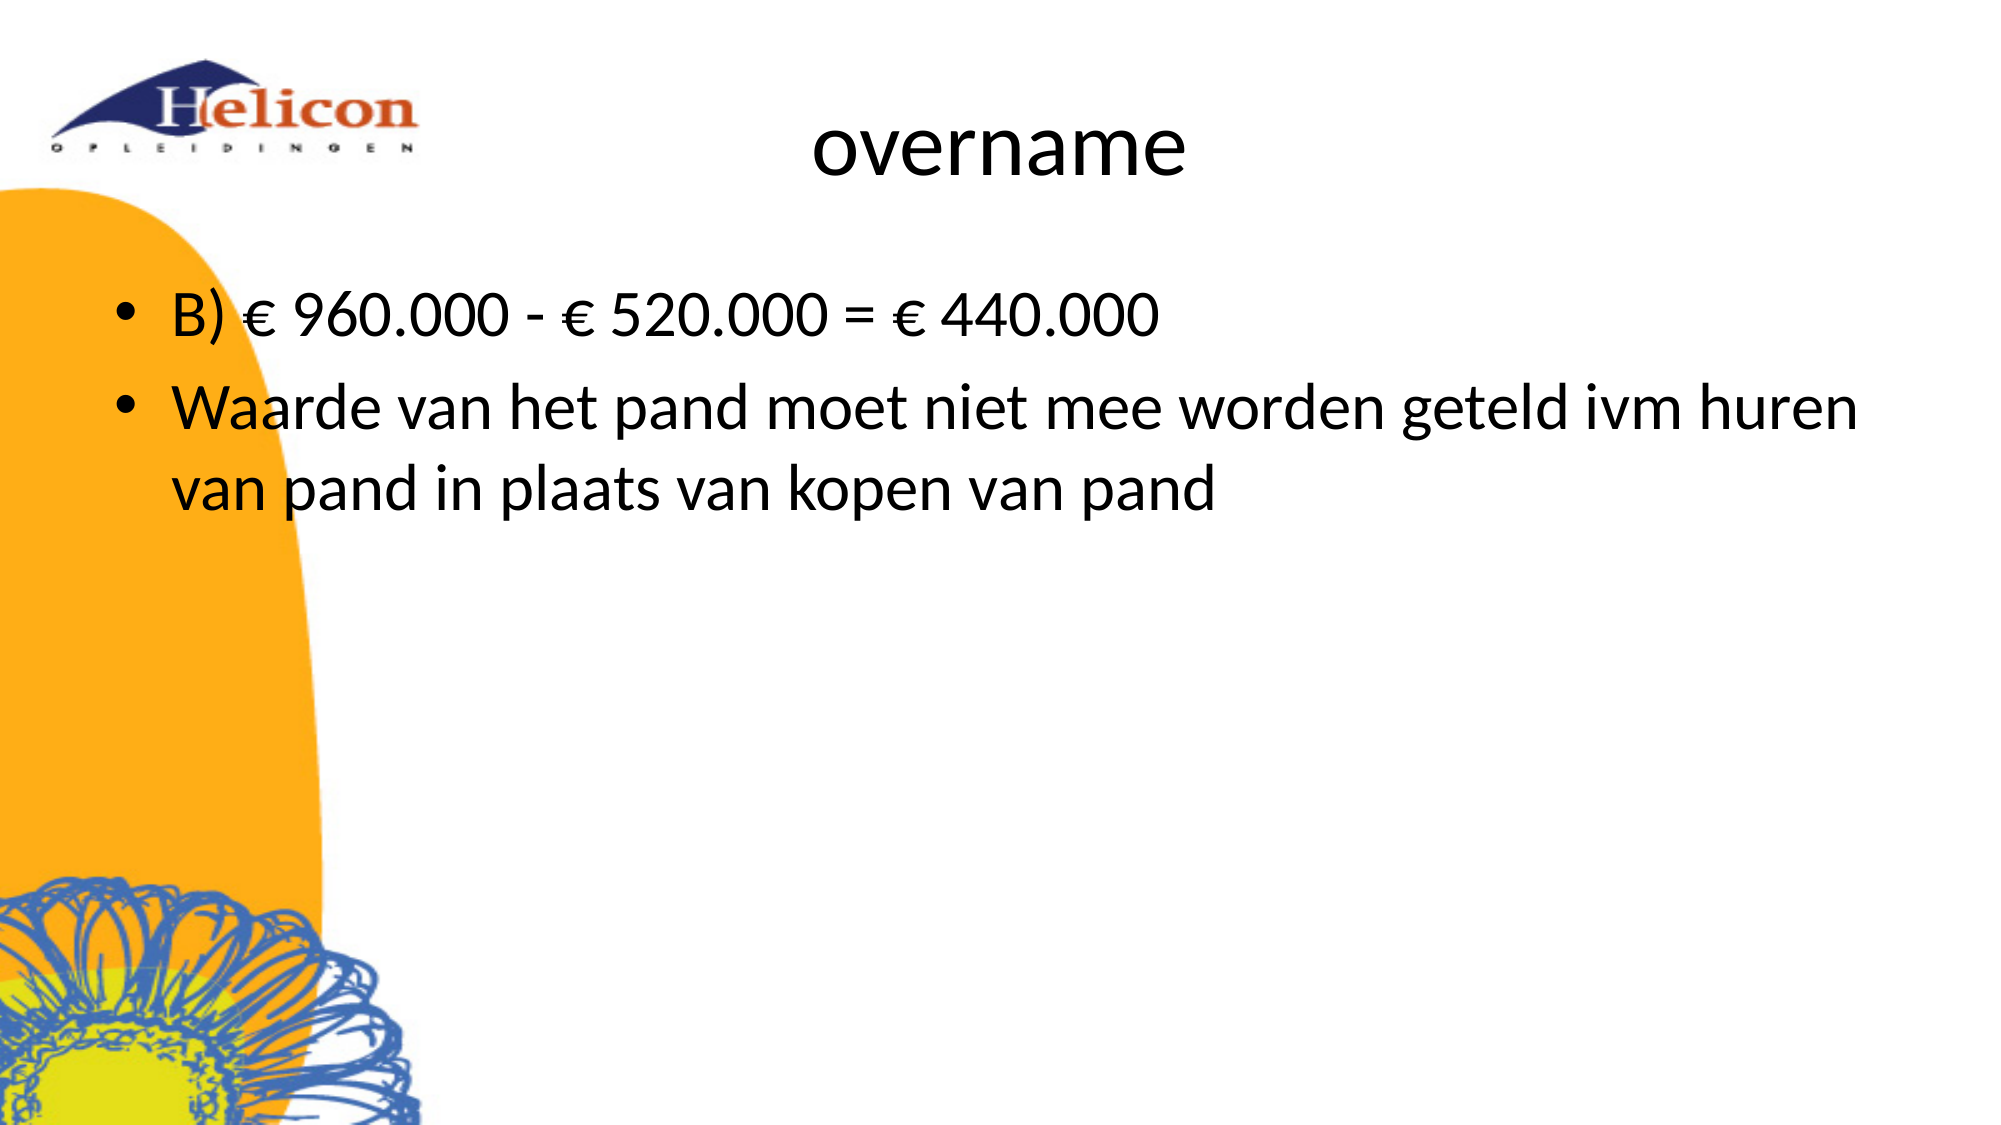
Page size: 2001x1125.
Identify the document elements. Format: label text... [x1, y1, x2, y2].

title overname [99, 45, 1900, 233]
picture [0, 0, 2001, 1125]
list B) € 960.000 - € 520.000 = € 440.000 Waarde van het pand moet niet mee worden geteld ivm huren van pand in plaats van kopen van pand [99, 262, 1900, 1005]
